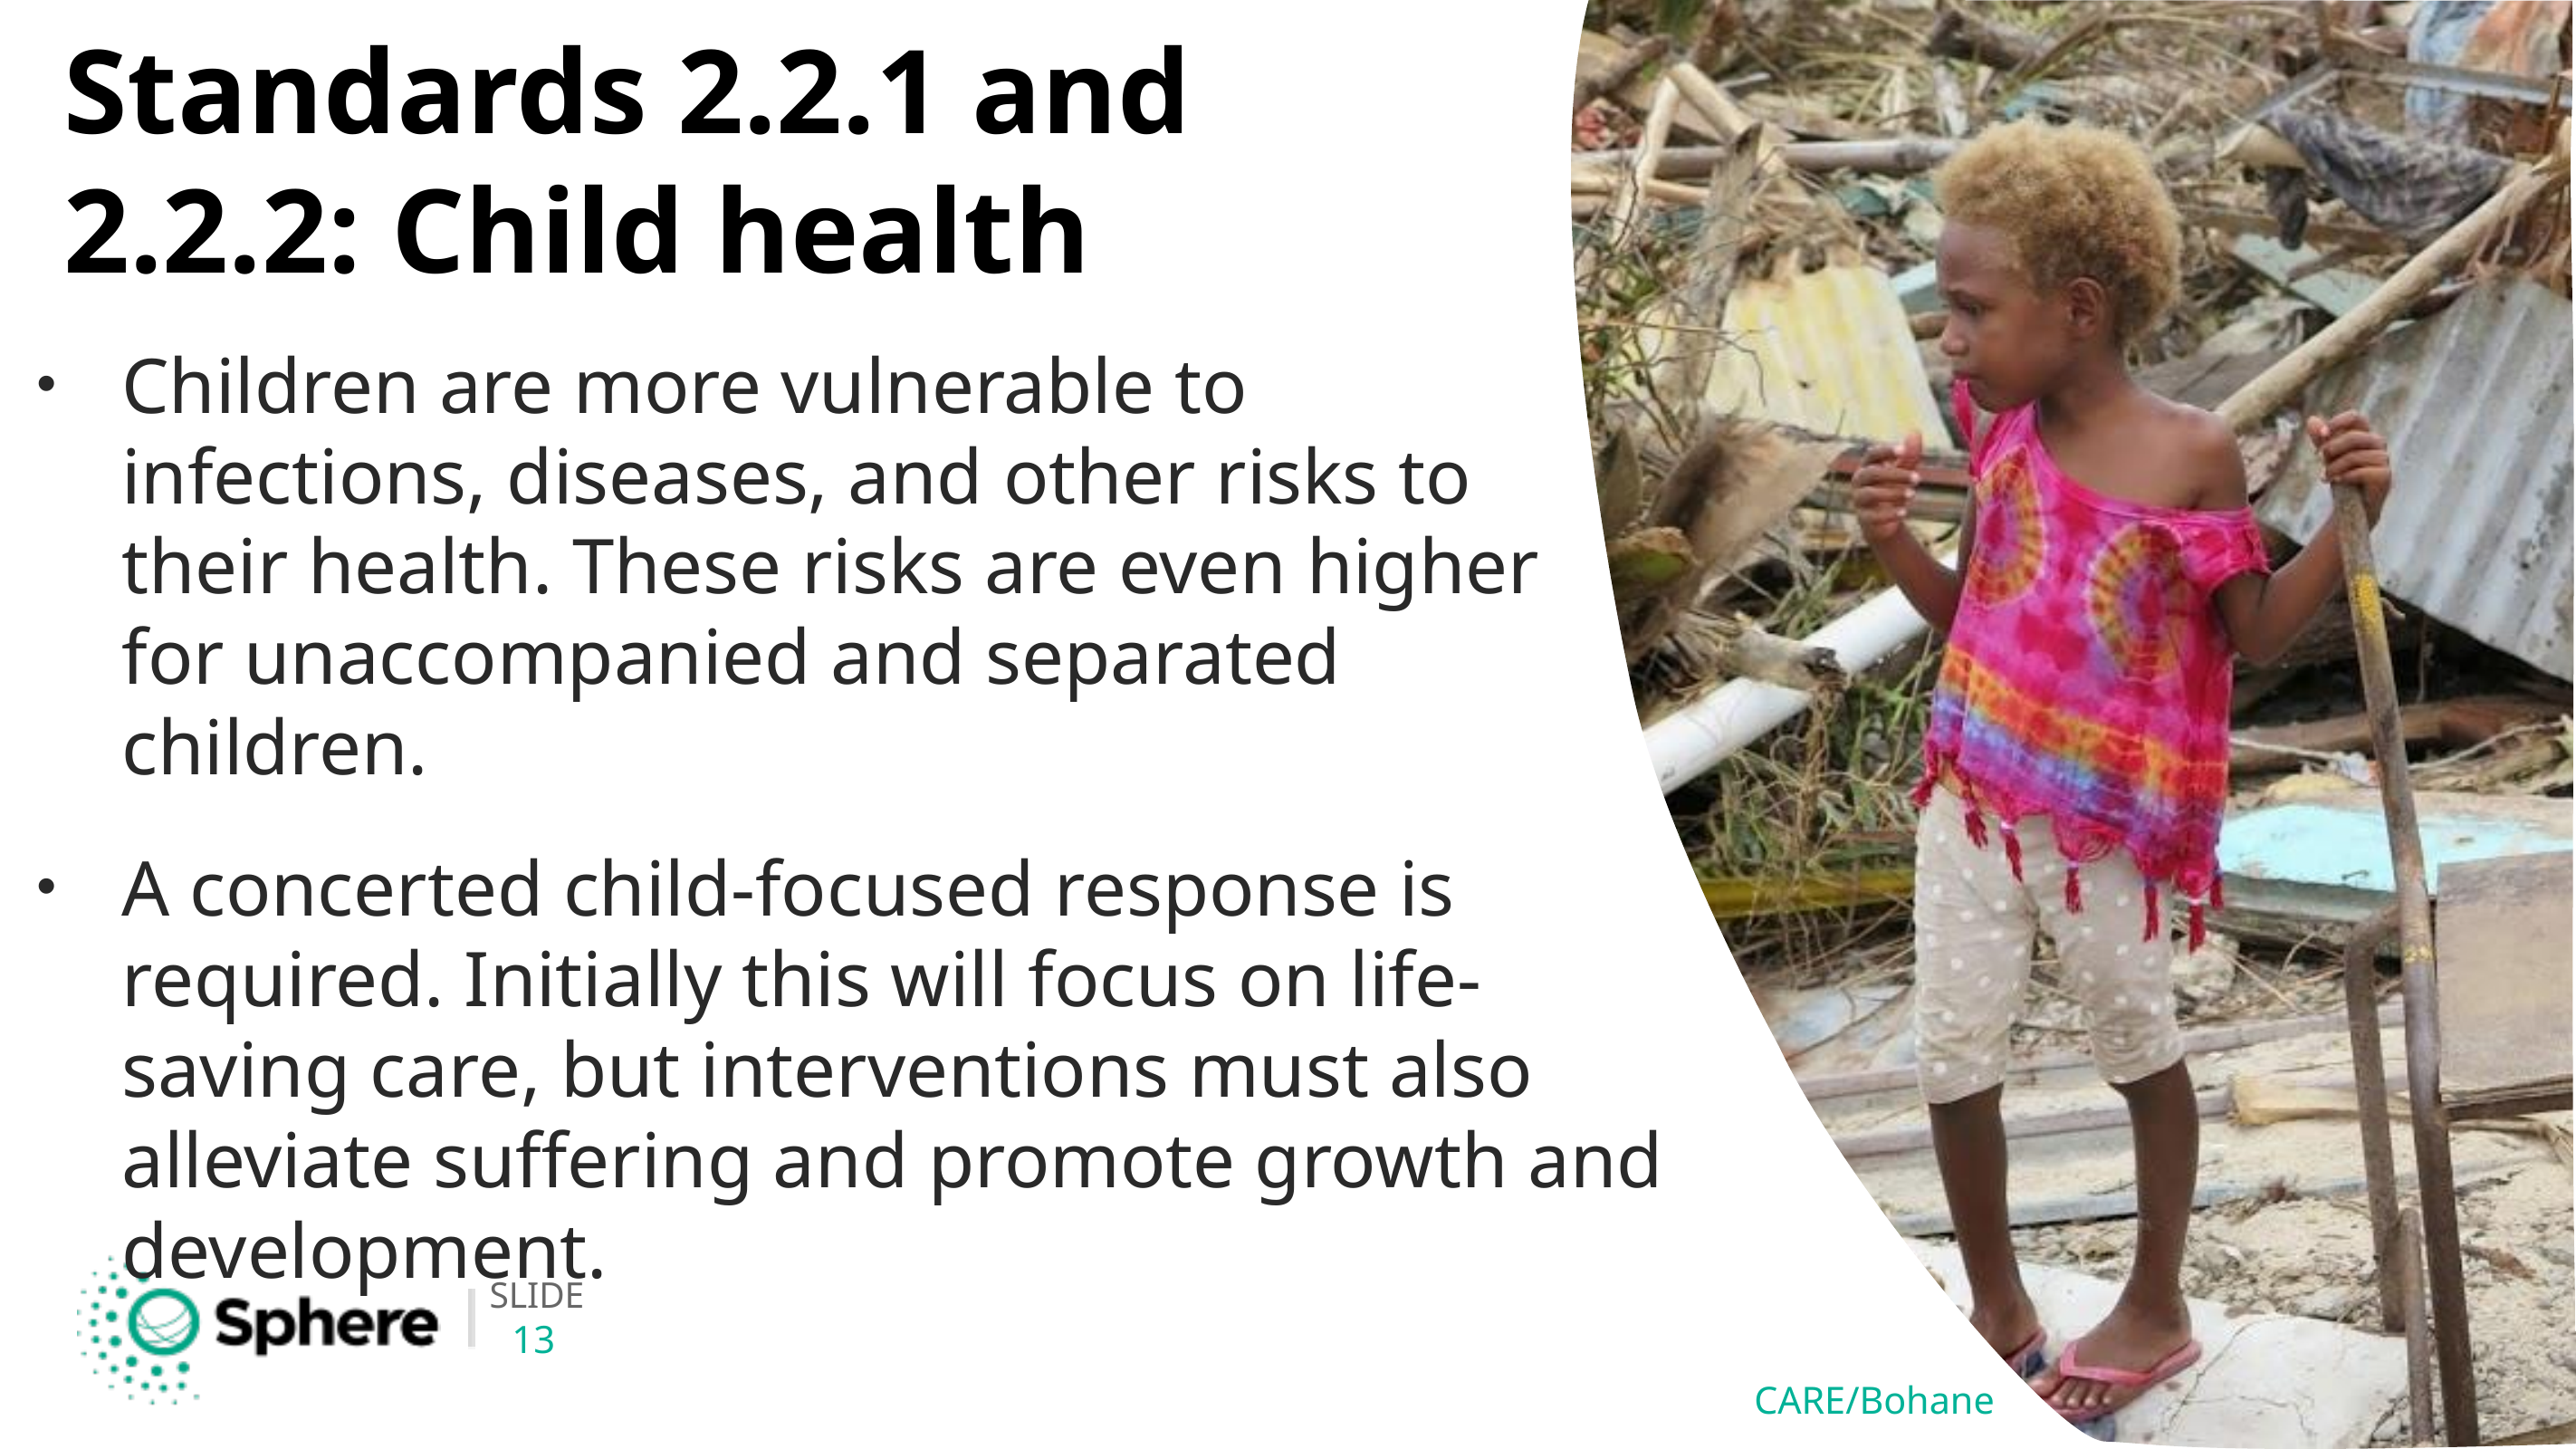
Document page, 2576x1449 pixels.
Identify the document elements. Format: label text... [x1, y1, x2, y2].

list Children are more vulnerable to infections, diseases, and other risks to their health. These risks are even higher for unaccompanied and separated children. A concerted child-focused response is required. Initially this will focus on life-saving care, but interventions must also alleviate suffering and promote growth and development. [28, 329, 1566, 1411]
picture [1570, 0, 2576, 1449]
slide_number 13 [503, 1307, 568, 1369]
title Standards 2.2.1 and 2.2.2: Child health [55, 9, 1412, 307]
